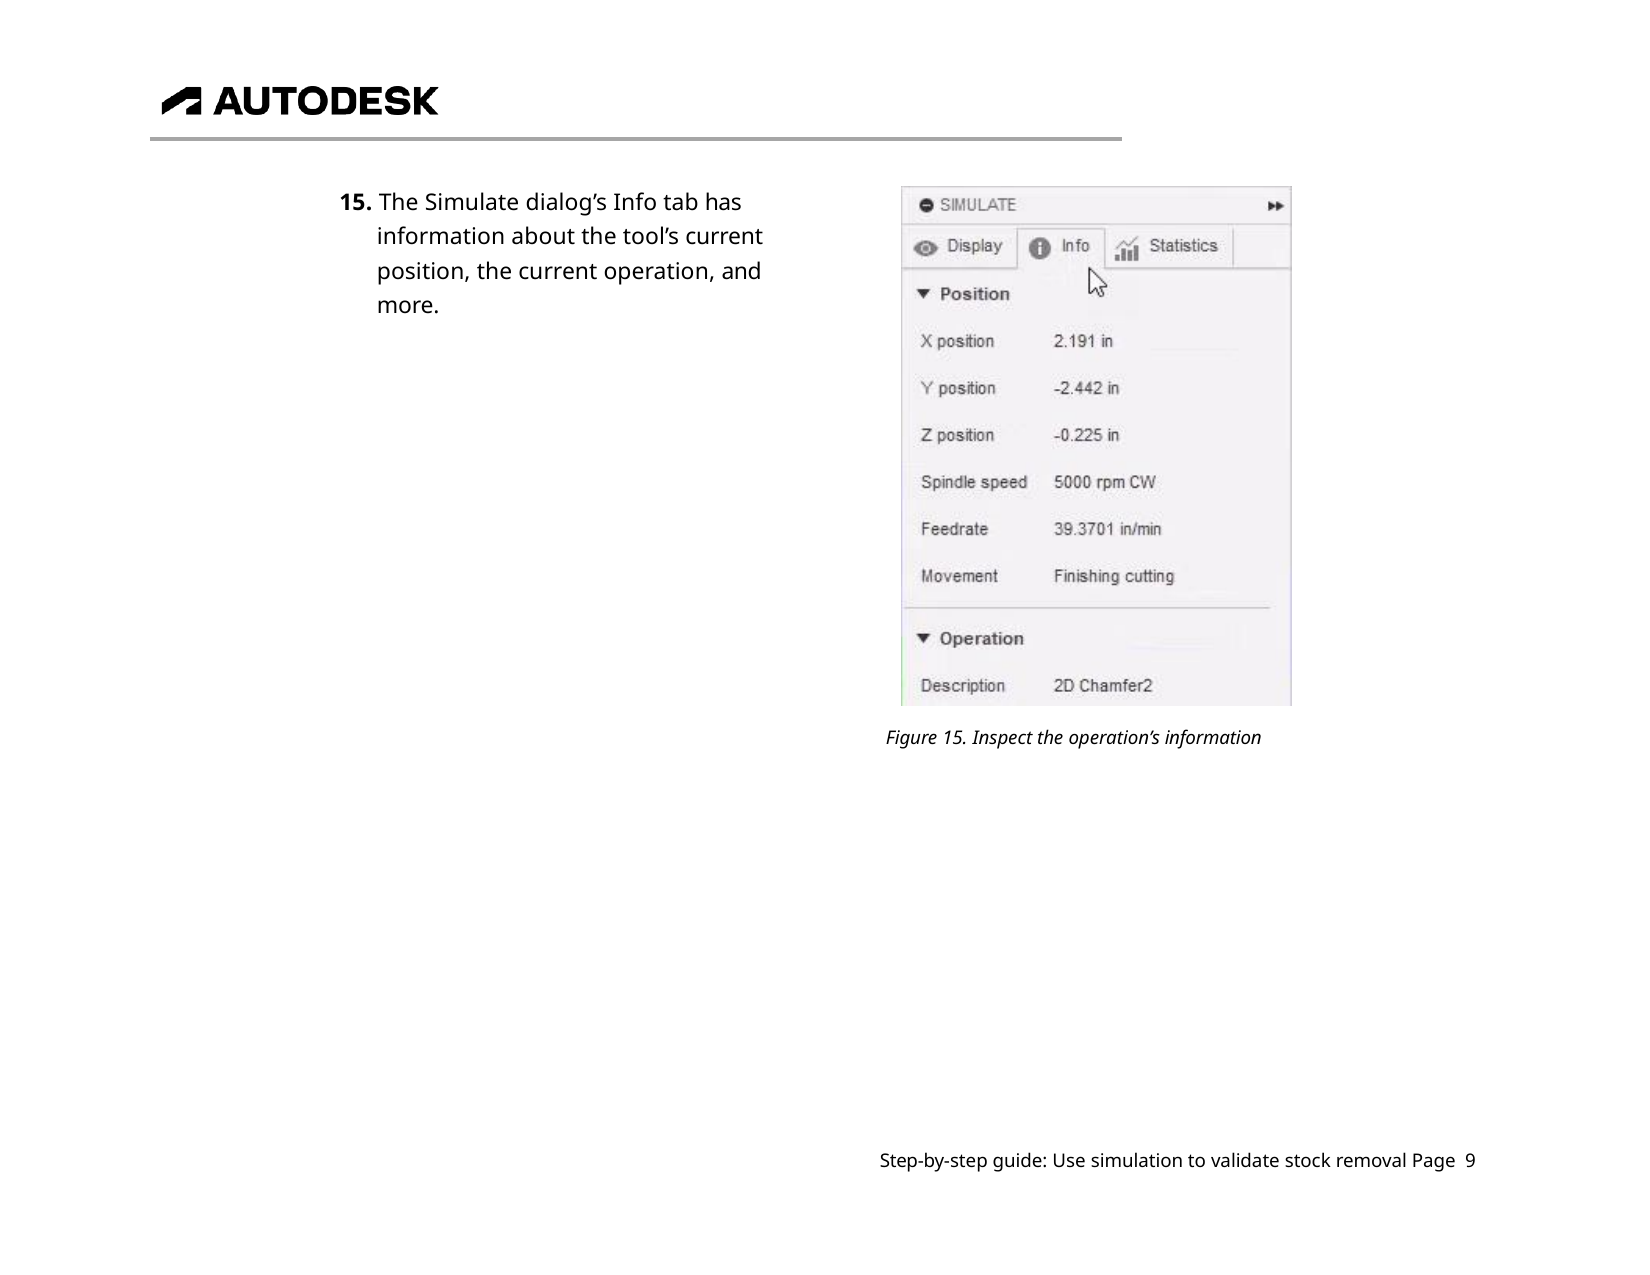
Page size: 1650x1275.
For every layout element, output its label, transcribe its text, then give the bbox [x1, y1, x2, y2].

picture [161, 86, 439, 115]
slide_number Step-by-step guide: Use simulation to validate stock removal Page 10 [877, 1145, 1509, 1275]
text_box 15. The Simulate dialog’s Info tab has information about the tool’s current position, the current operation, and more. [337, 178, 769, 318]
text_box Figure 15. Inspect the operation’s information [883, 723, 1294, 748]
picture [900, 186, 1292, 706]
